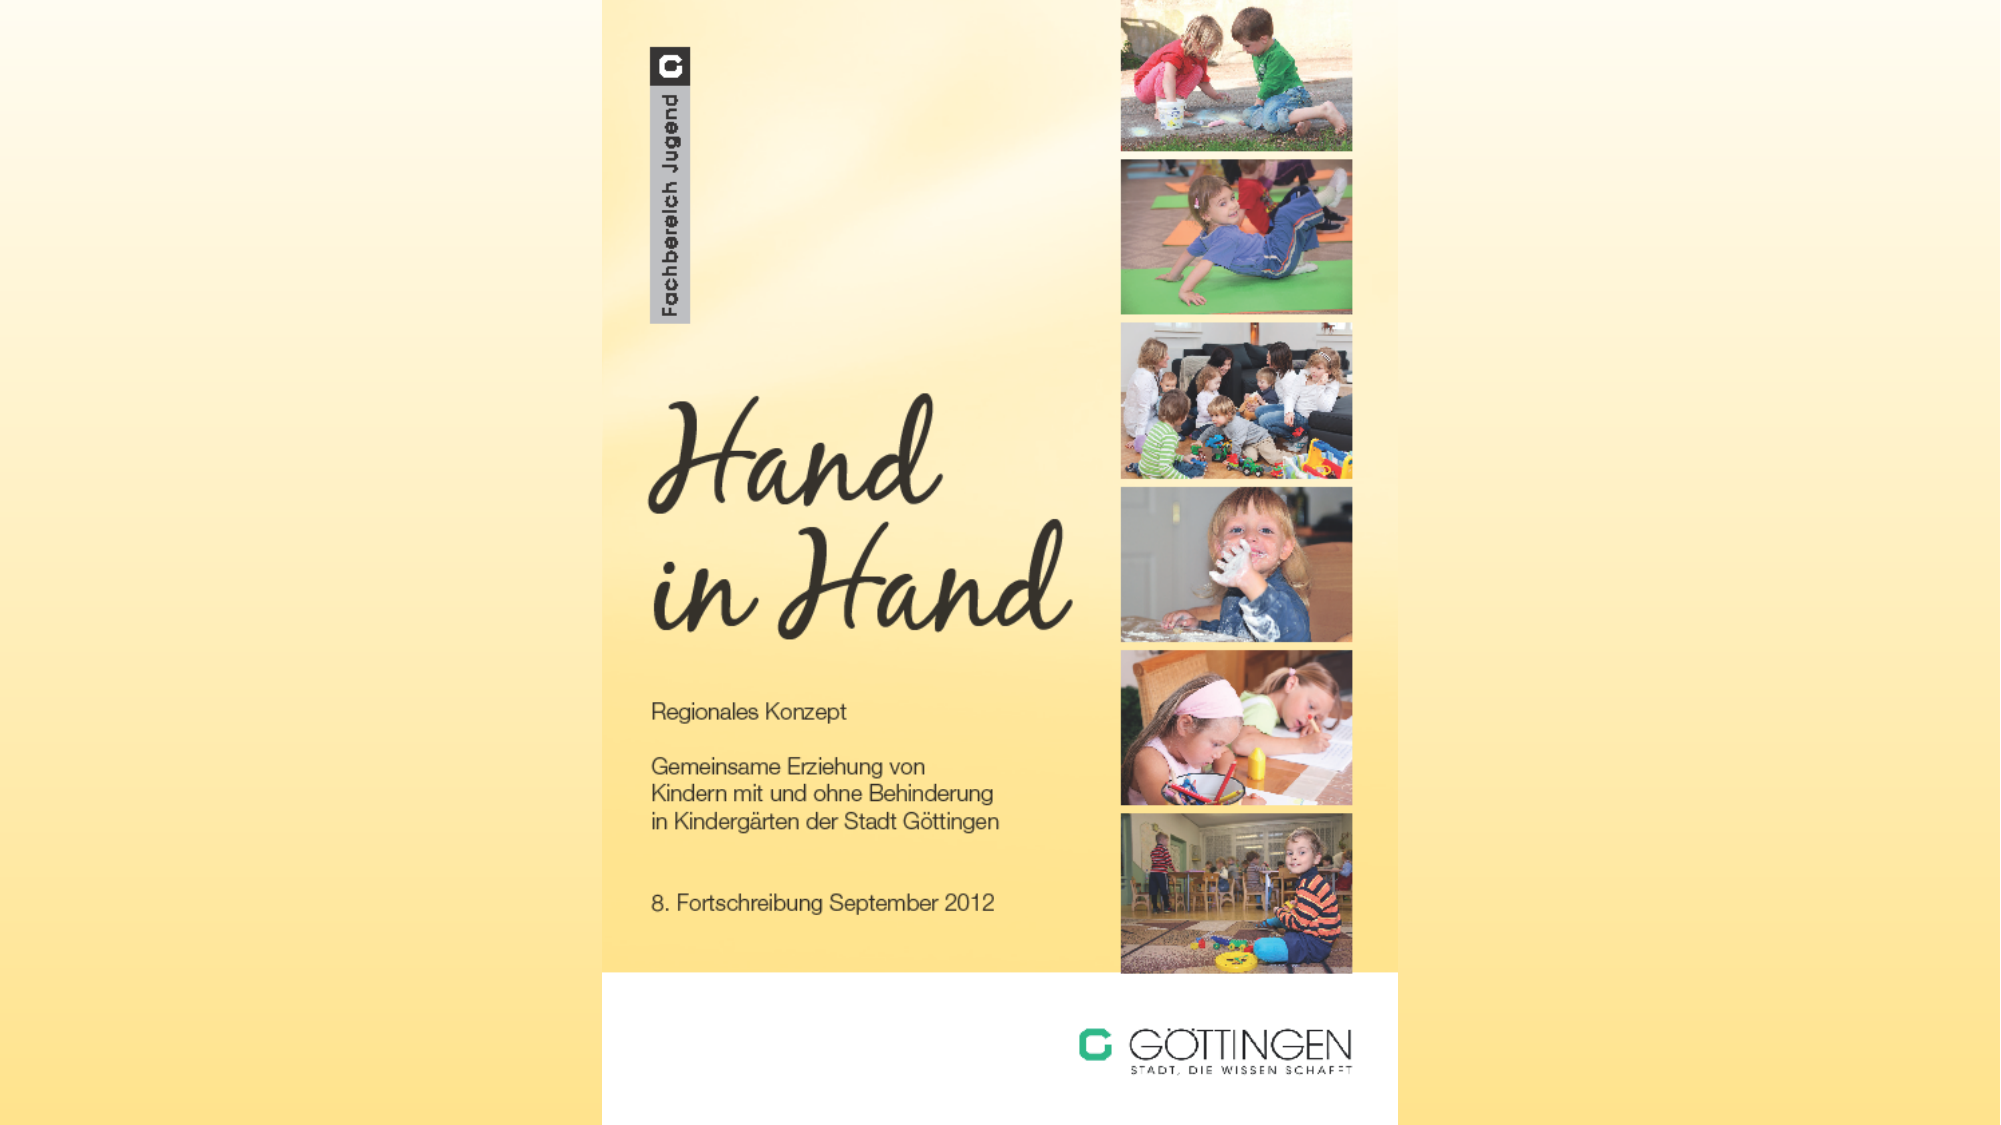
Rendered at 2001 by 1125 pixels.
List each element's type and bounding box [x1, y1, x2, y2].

text_box [602, 0, 1398, 1125]
